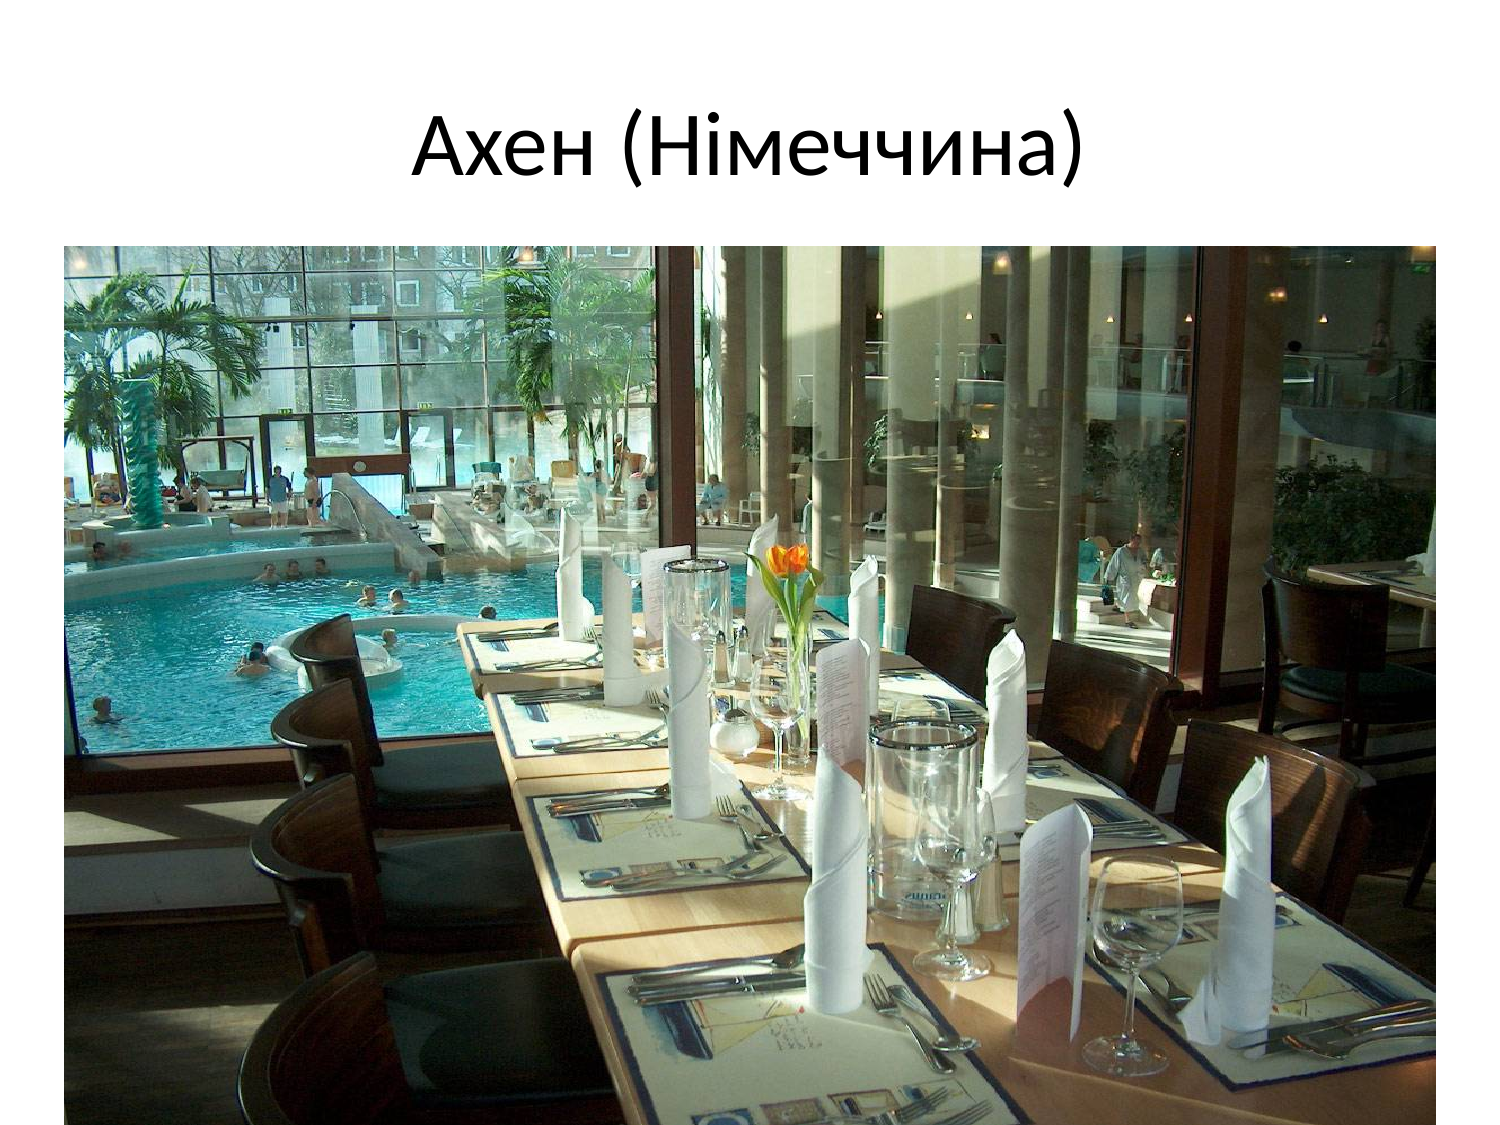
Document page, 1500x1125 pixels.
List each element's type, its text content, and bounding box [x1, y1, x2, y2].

title Ахен (Німеччина) [74, 44, 1426, 233]
picture [64, 246, 1436, 1125]
